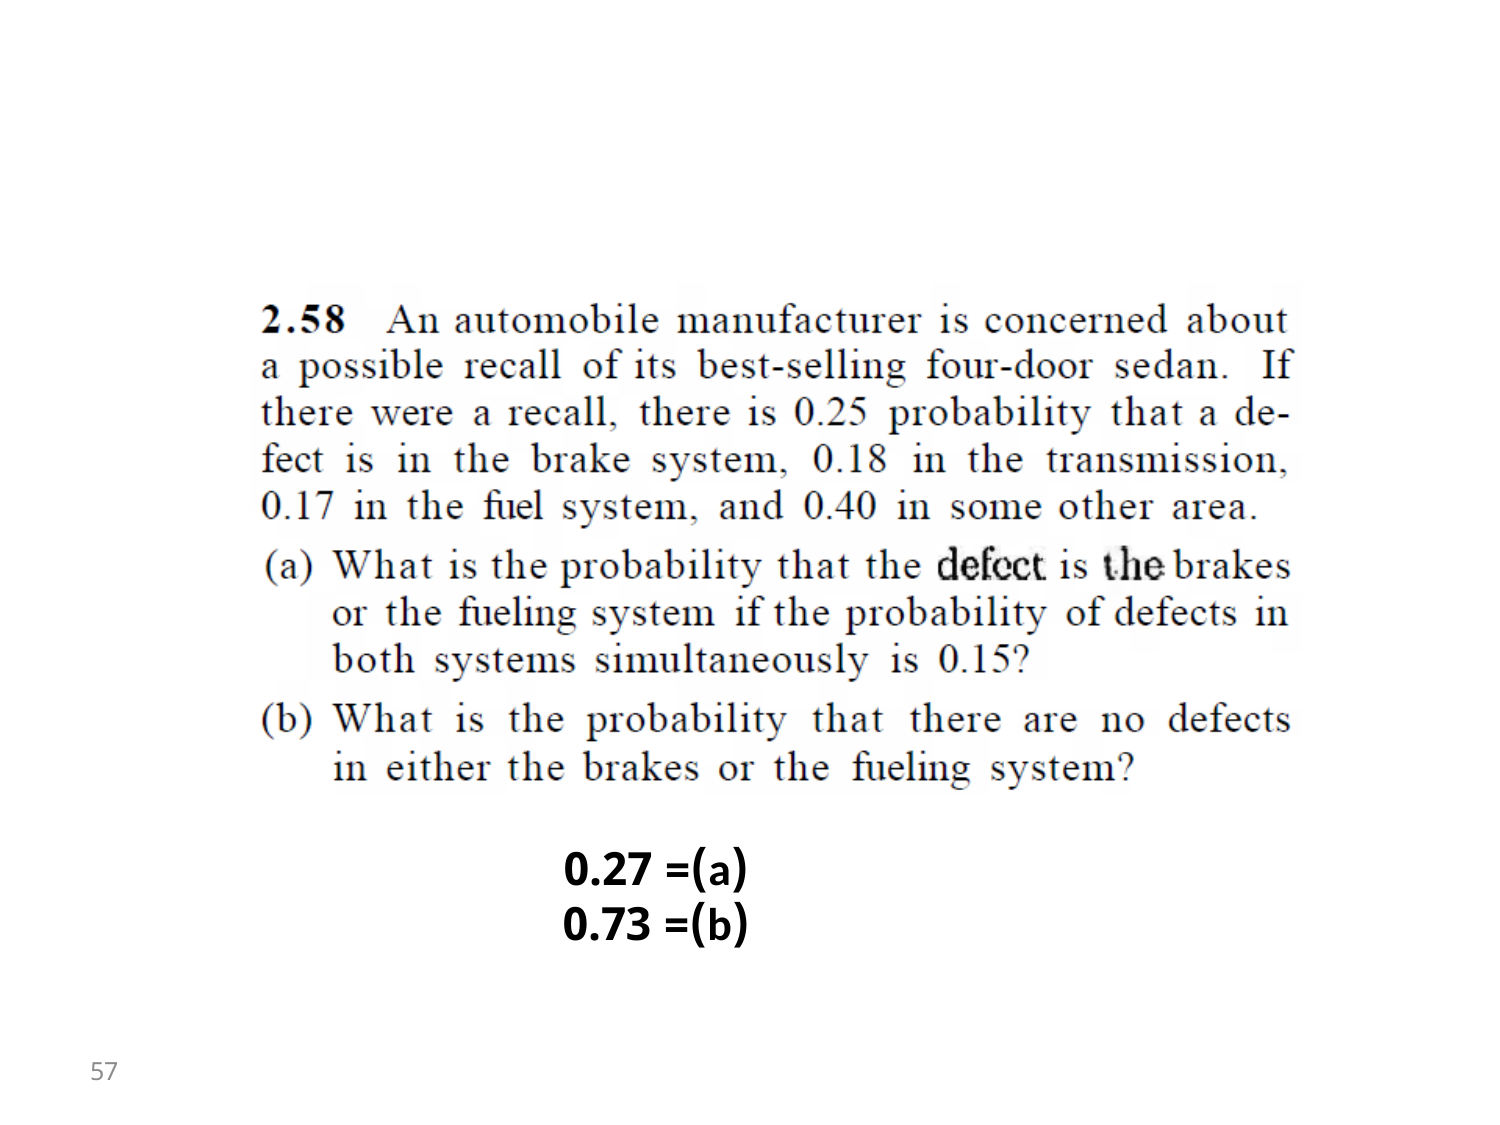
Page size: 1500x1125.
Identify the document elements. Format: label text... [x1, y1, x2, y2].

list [198, 269, 1323, 837]
text_box (a)= 0.27 (b)= 0.73 [351, 844, 961, 957]
slide_number 57 [75, 1042, 425, 1103]
